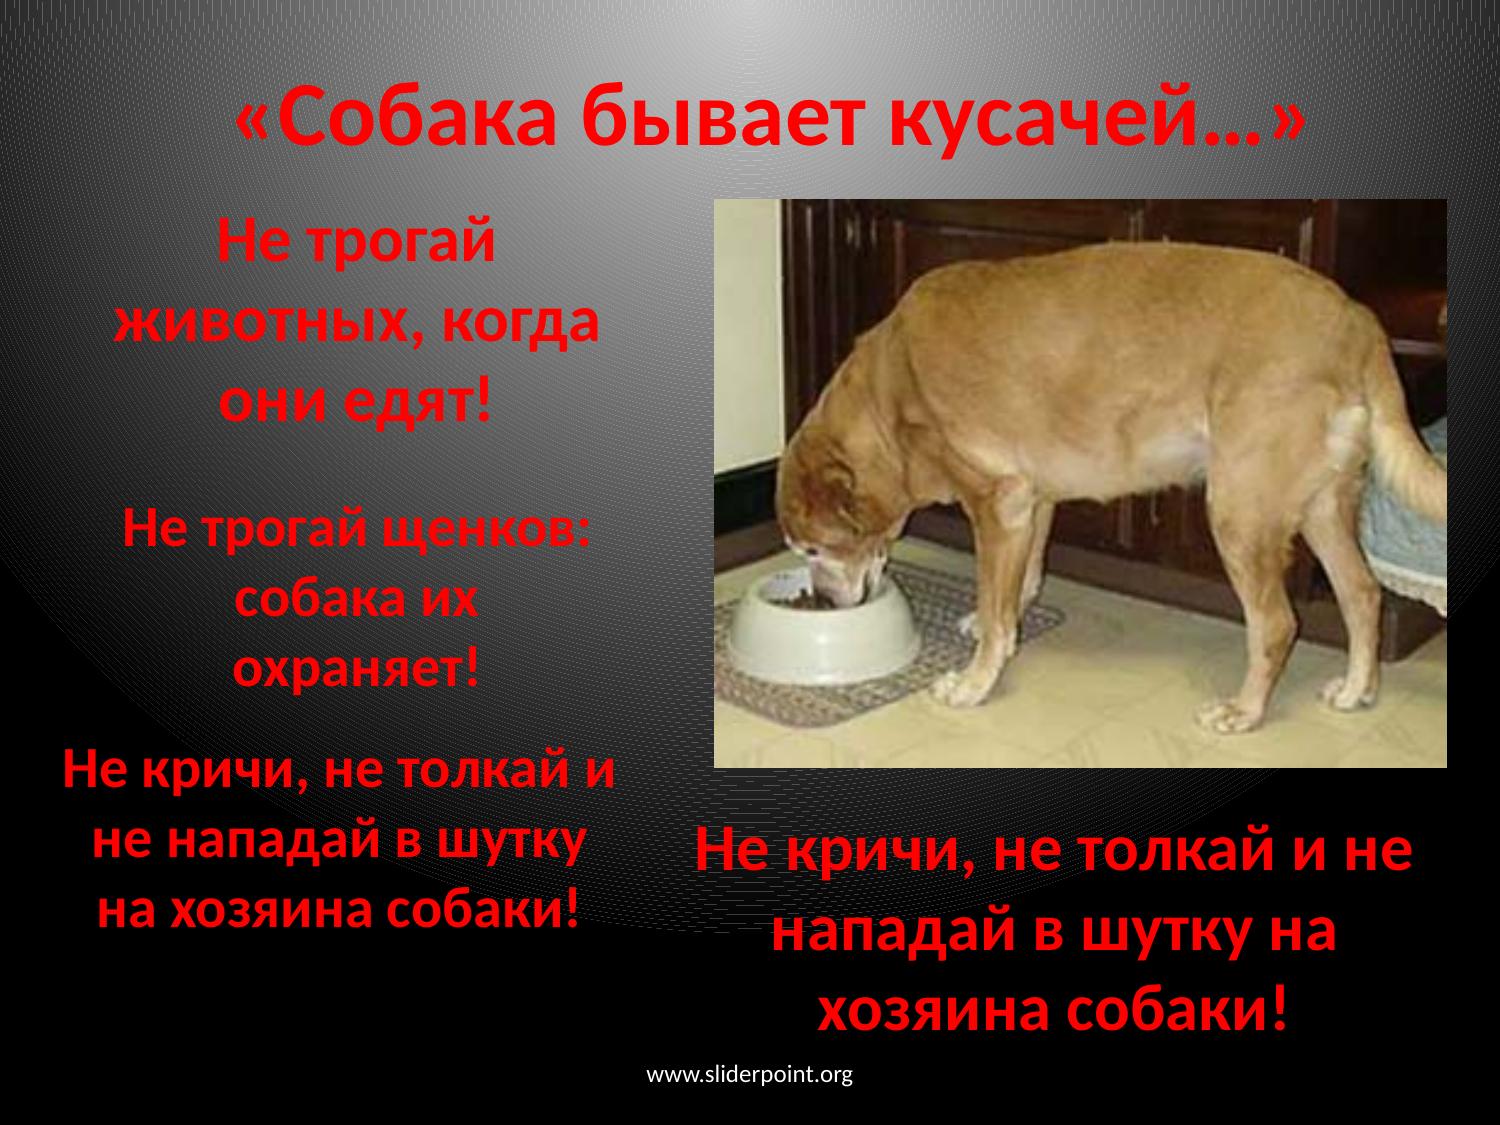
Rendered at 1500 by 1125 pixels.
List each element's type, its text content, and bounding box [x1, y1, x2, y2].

text_box Не трогай щенков: собака их охраняет! [105, 480, 610, 706]
text_box Не кричи, не толкай и не нападай в шутку на хозяина собаки! [46, 721, 633, 947]
text_box «Собака бывает кусачей…» [175, 46, 1372, 172]
text_box Не трогай животных, когда они едят! [46, 187, 668, 443]
footer www.sliderpoint.org [512, 1042, 988, 1103]
picture [714, 198, 1448, 769]
text_box Не кричи, не толкай и не нападай в шутку на хозяина собаки! [667, 796, 1442, 1052]
